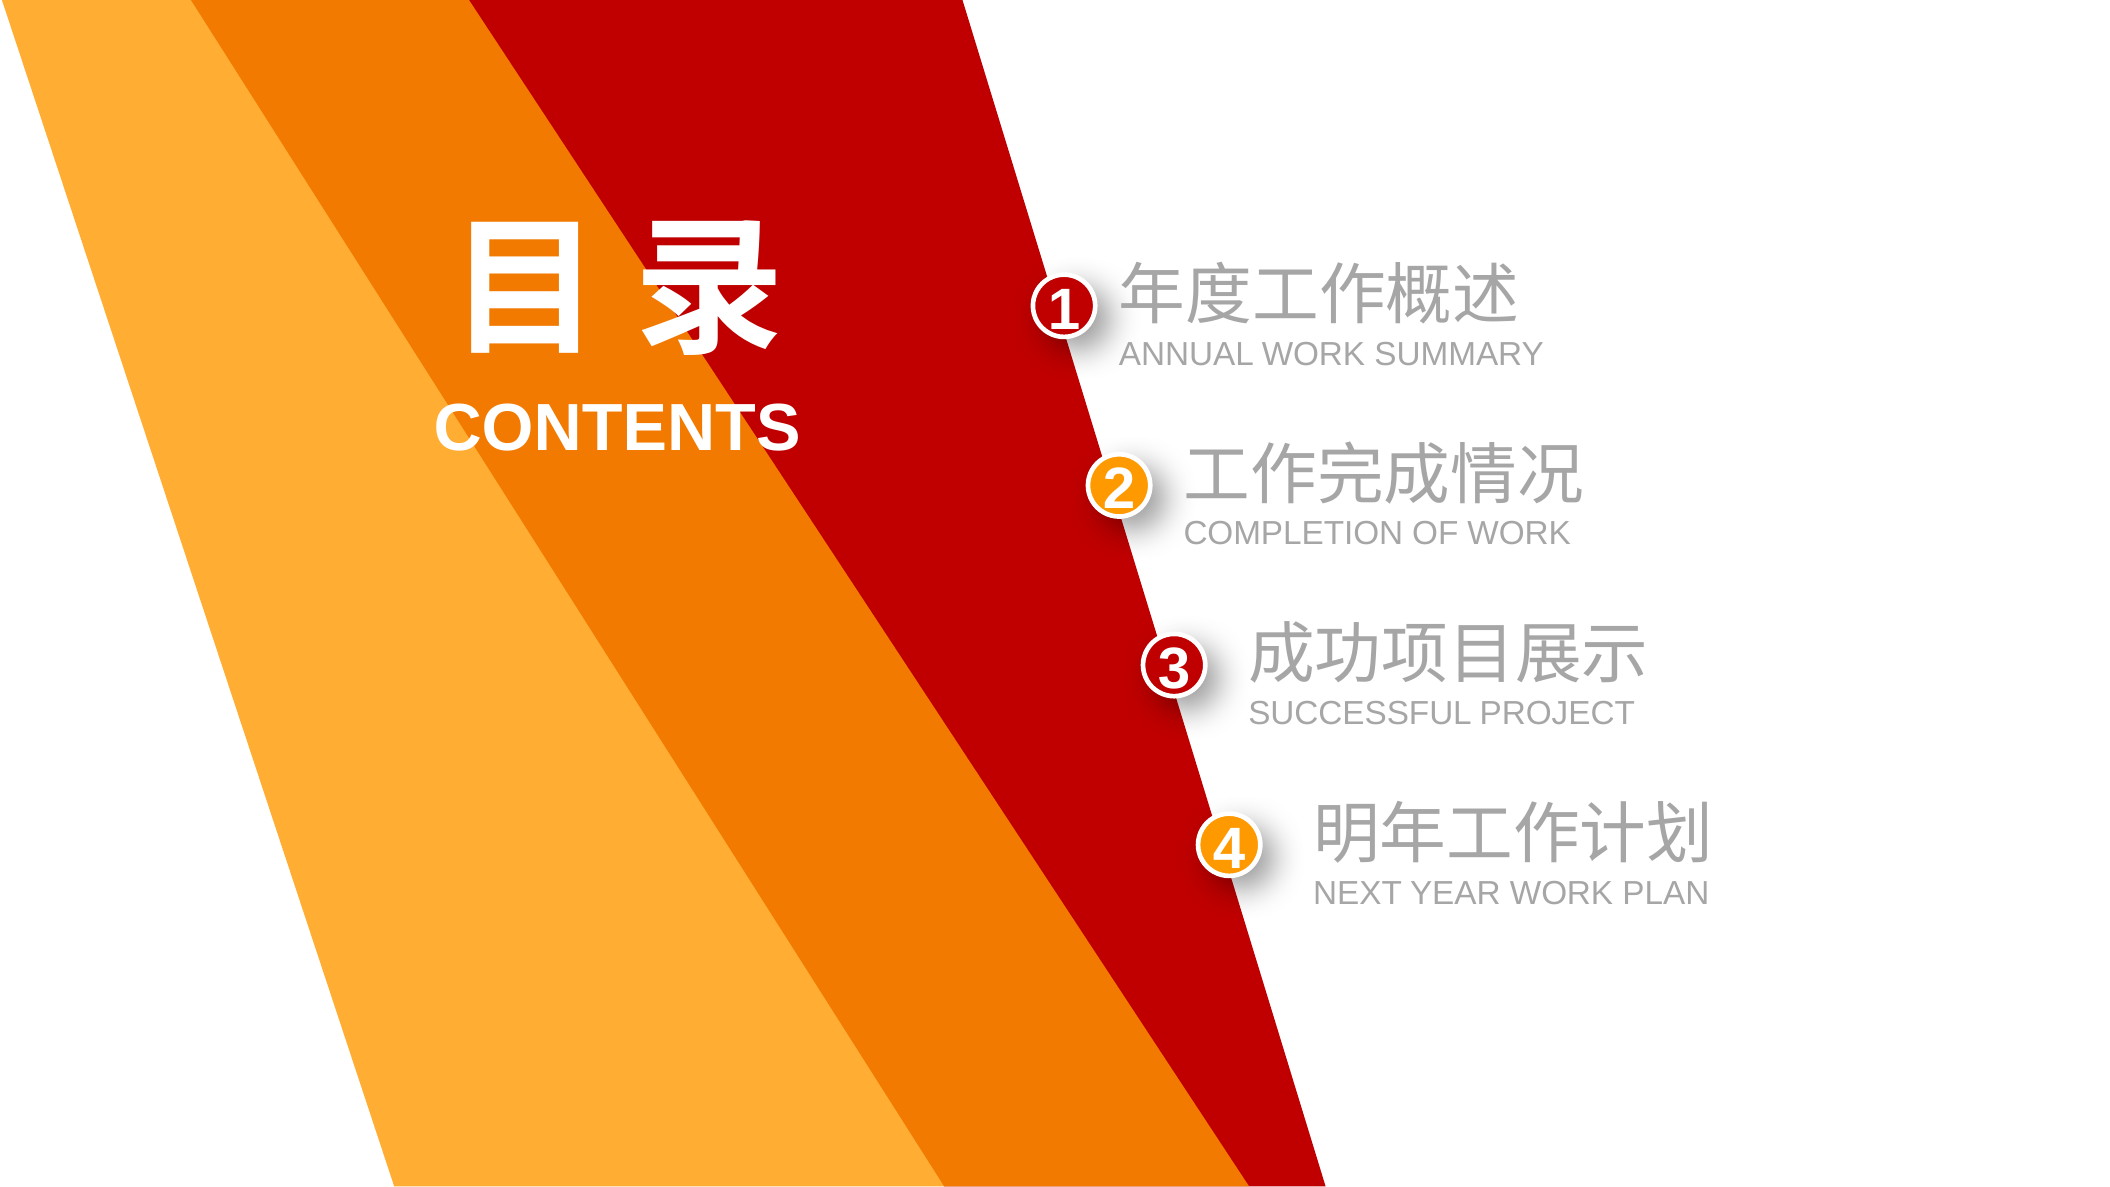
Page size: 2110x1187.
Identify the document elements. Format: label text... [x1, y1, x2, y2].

text_box [470, 0, 1326, 1187]
text_box 3 [1141, 632, 1207, 698]
text_box 2 [1086, 453, 1152, 518]
text_box 目 录 [401, 191, 833, 372]
text_box 1 [1031, 273, 1097, 338]
text_box CONTENTS [426, 383, 809, 464]
text_box [1, 0, 1250, 1187]
text_box 4 [1197, 812, 1262, 877]
